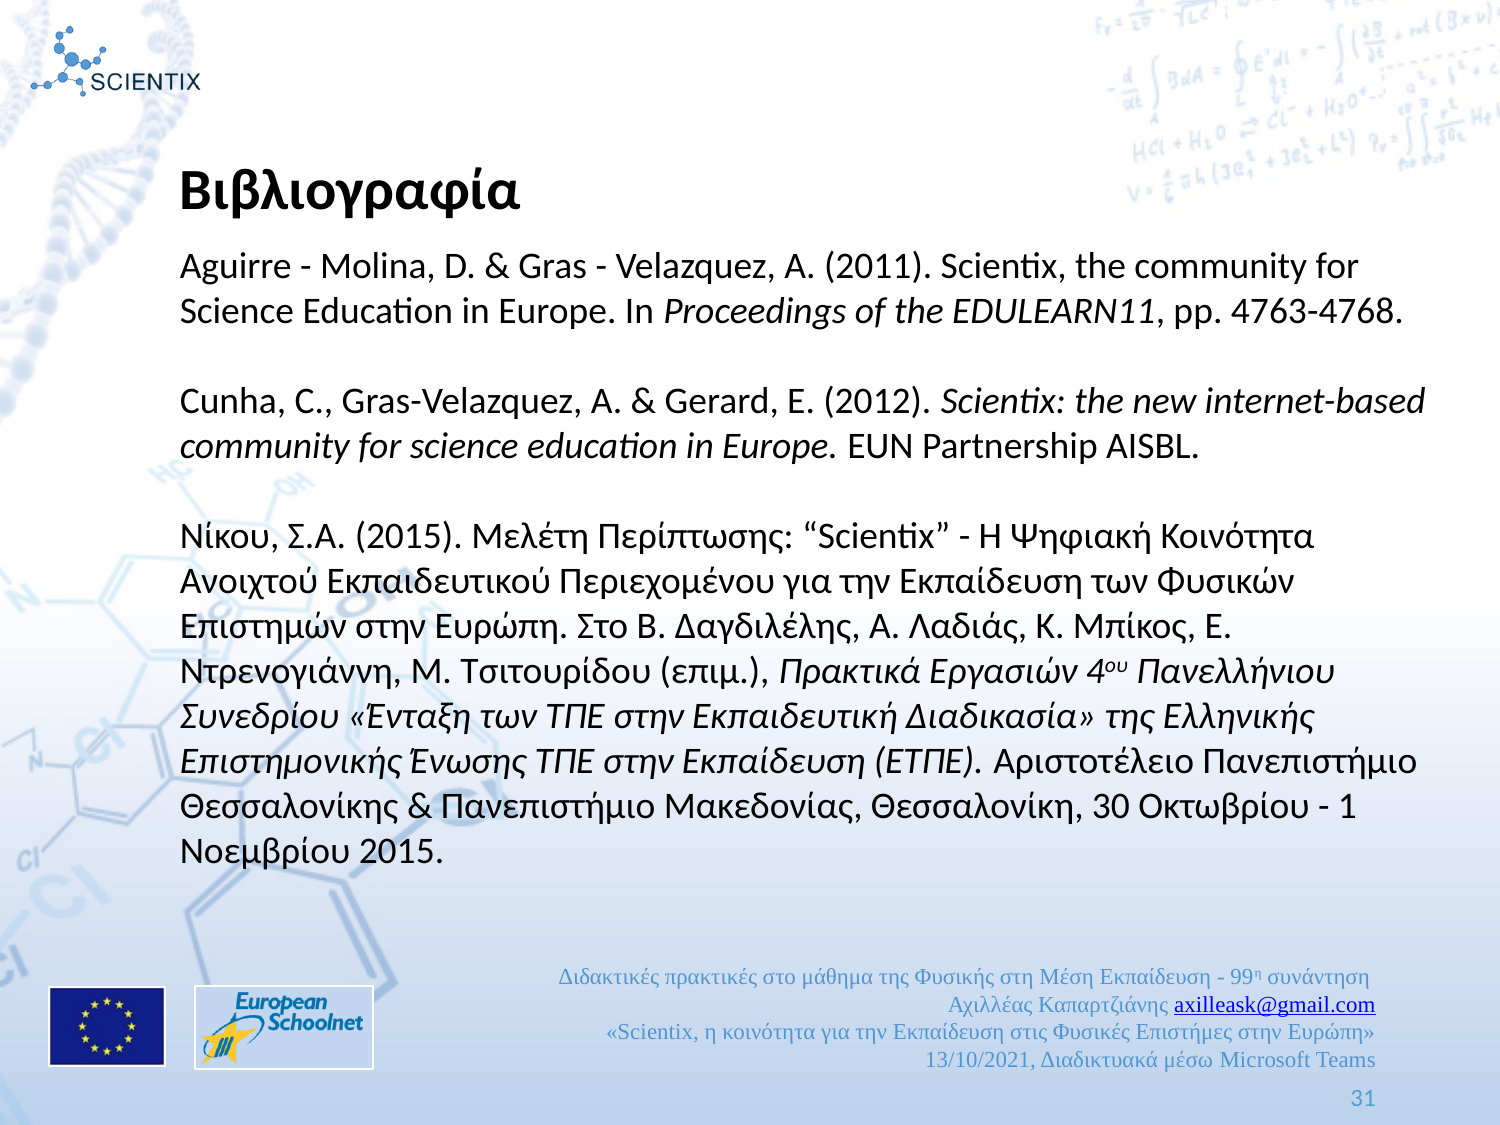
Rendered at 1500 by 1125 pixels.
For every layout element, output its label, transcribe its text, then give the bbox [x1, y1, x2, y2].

picture [0, 0, 1500, 1125]
text_box Βιβλιογραφία Aguirre - Molina, D. & Gras - Velazquez, A. (2011). Scientix, the community for Science Education in Europe. In Proceedings of the EDULEARN11, pp. 4763­-4768. Cunha, C., Gras-Velazquez, A. & Gerard, E. (2012). Scientix: the new internet-based community for science education in Europe. EUN Partnership AISBL. Νίκου, Σ.Α. (2015). Μελέτη Περίπτωσης: “Scientix” - Η Ψηφιακή Κοινότητα Ανοιχτού Εκπαιδευτικού Περιεχομένου για την Εκπαίδευση των Φυσικών Επιστημών στην Ευρώπη. Στο Β. Δαγδιλέλης, Α. Λαδιάς, Κ. Μπίκος, Ε. Ντρενογιάννη, Μ. Τσιτουρίδου (επιμ.), Πρακτικά Εργασιών 4ου Πανελλήνιου Συνεδρίου «Ένταξη των ΤΠΕ στην Εκπαιδευτική Διαδικασία» της Ελληνικής Επιστημονικής Ένωσης ΤΠΕ στην Εκπαίδευση (ΕΤΠΕ). Αριστοτέλειο Πανεπιστήμιο Θεσσαλονίκης & Πανεπιστήμιο Μακεδονίας, Θεσσαλονίκη, 30 Οκτωβρίου - 1 Νοεμβρίου 2015. [165, 143, 1445, 969]
